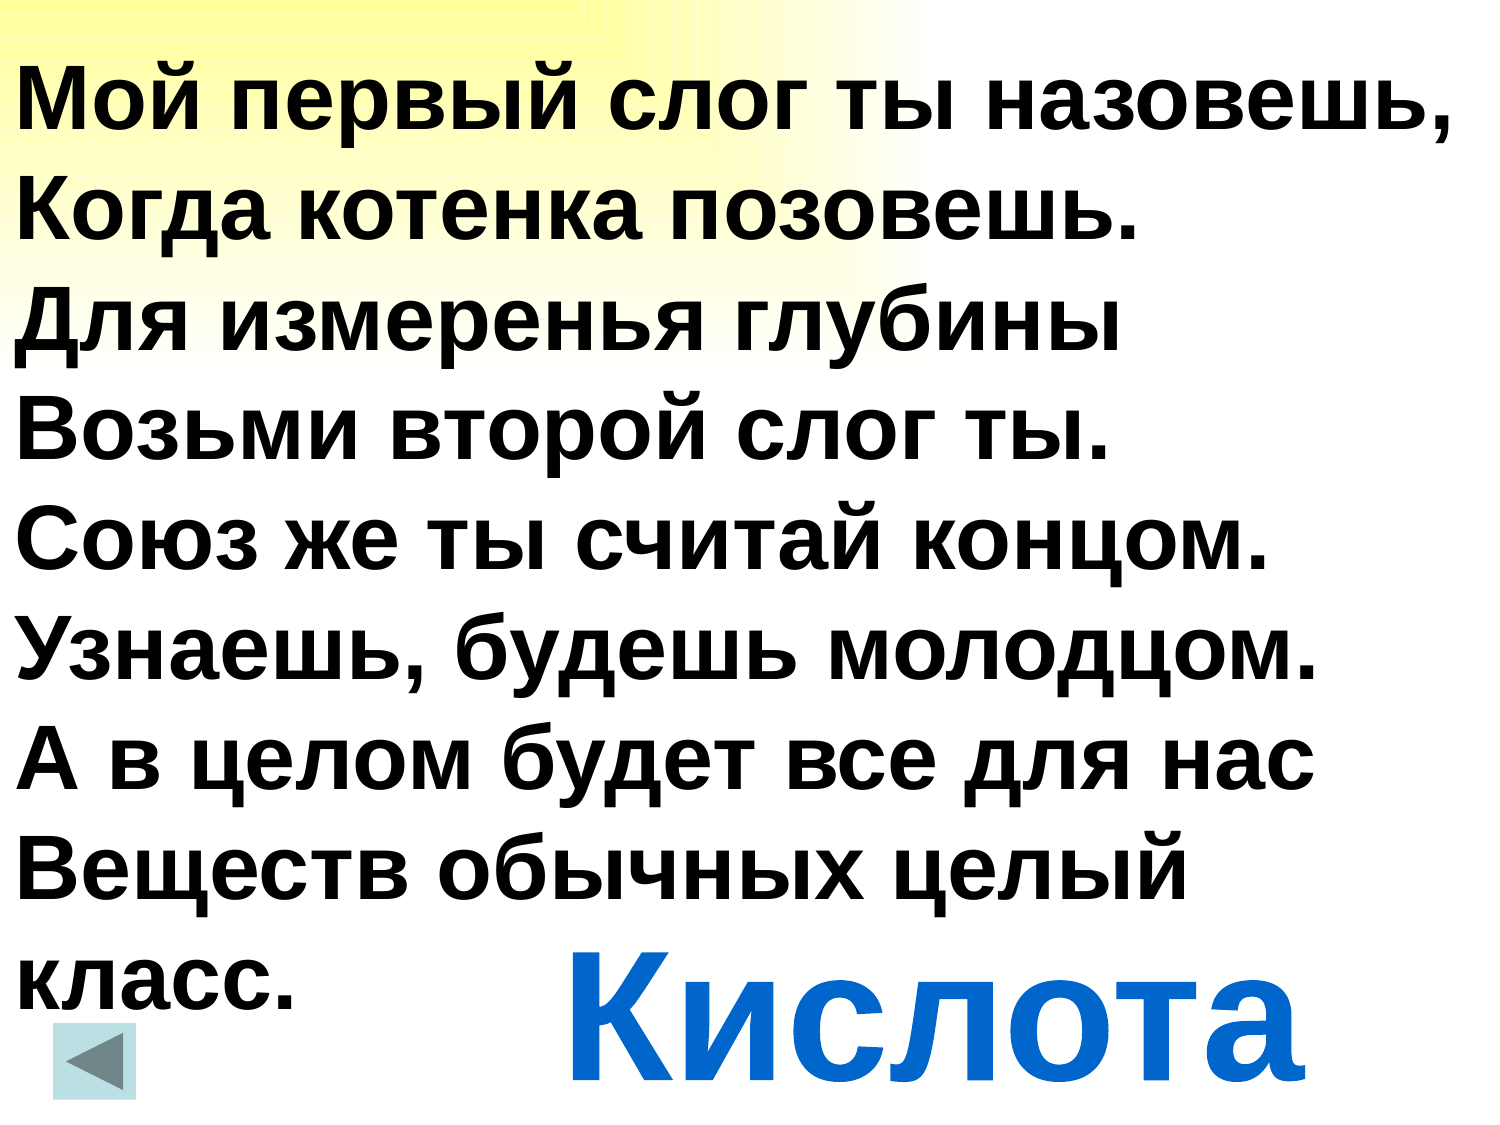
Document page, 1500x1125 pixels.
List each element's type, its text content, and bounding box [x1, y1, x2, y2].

text_box [53, 1023, 136, 1100]
text_box Мой первый слог ты назовешь, Когда котенка позовешь. Для измеренья глубины Возьми второй слог ты. Союз же ты считай концом. Узнаешь, будешь молодцом. А в целом будет все для нас Веществ обычных целый класс. [0, 30, 1500, 1036]
